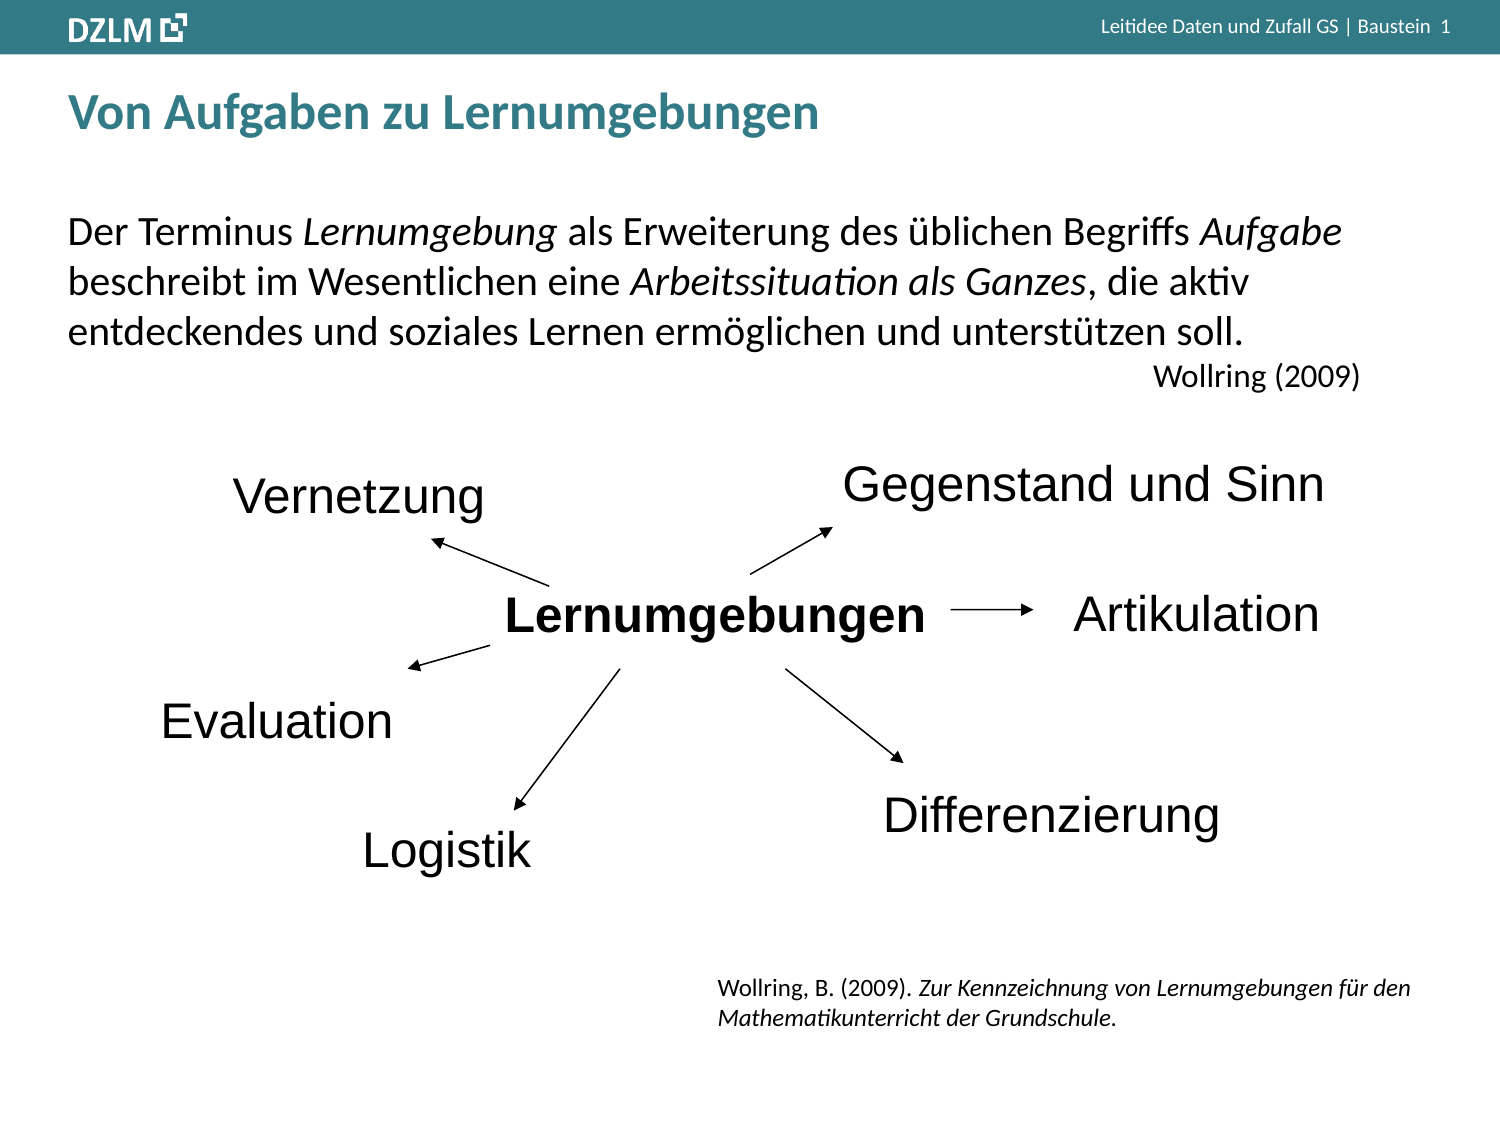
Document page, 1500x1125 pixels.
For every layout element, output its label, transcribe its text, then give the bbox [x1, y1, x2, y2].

text_box [430, 537, 550, 587]
text_box [749, 527, 833, 575]
text_box Wollring, B. (2009). Zur Kennzeichnung von Lernumgebungen für den Mathematikunterricht der Grundschule. [702, 964, 1453, 1039]
text_box Vernetzung [217, 456, 500, 531]
text_box [785, 668, 904, 764]
text_box Der Terminus Lernumgebung als Erweiterung des üblichen Begriffs Aufgabe beschreibt im Wesentlichen eine Arbeitssituation als Ganzes, die aktiv entdeckendes und soziales Lernen ermöglichen und unterstützen soll. Wollring (2009) [53, 196, 1376, 401]
text_box Lernumgebungen [489, 574, 942, 650]
text_box Differenzierung [868, 774, 1236, 850]
text_box Evaluation [145, 680, 409, 756]
title Von Aufgaben zu Lernumgebungen [53, 68, 1436, 149]
text_box Artikulation [1058, 574, 1336, 649]
text_box [513, 668, 621, 811]
text_box Logistik [347, 810, 547, 886]
text_box Gegenstand und Sinn [827, 444, 1341, 519]
text_box [950, 603, 1034, 616]
text_box [407, 645, 491, 672]
